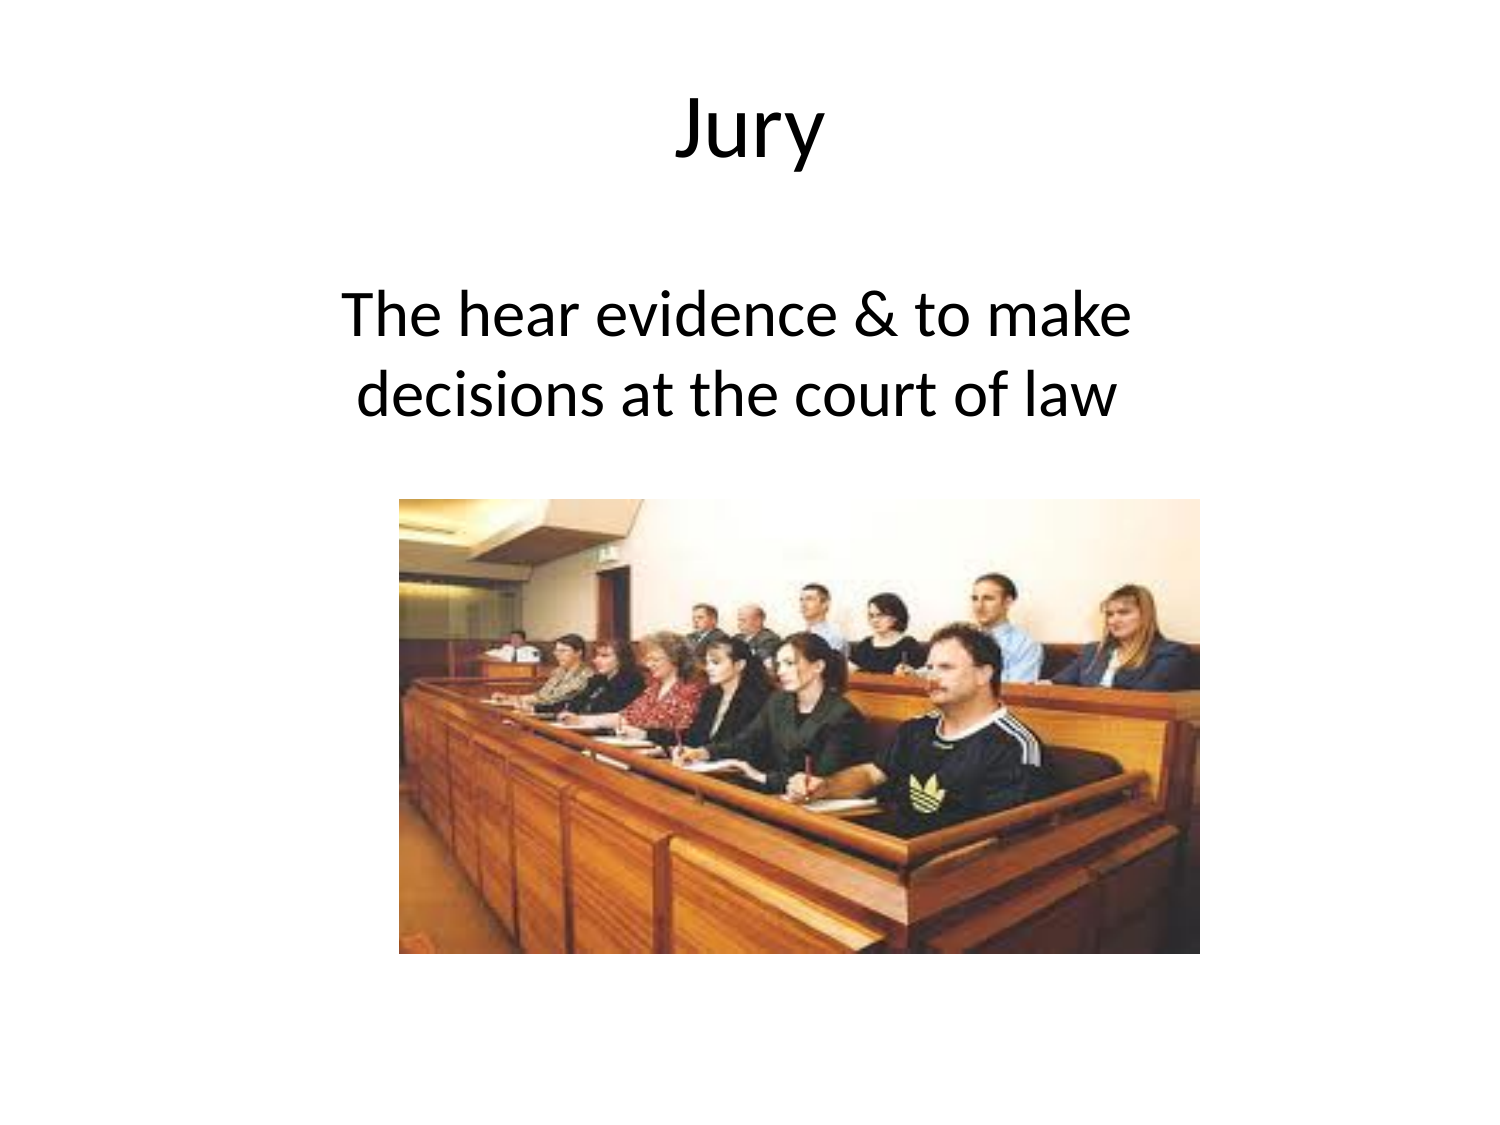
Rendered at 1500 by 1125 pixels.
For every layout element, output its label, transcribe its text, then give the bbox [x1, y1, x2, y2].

subtitle The hear evidence & to make decisions at the court of law [212, 262, 1263, 551]
picture [399, 499, 1201, 954]
title Jury [112, 0, 1388, 242]
